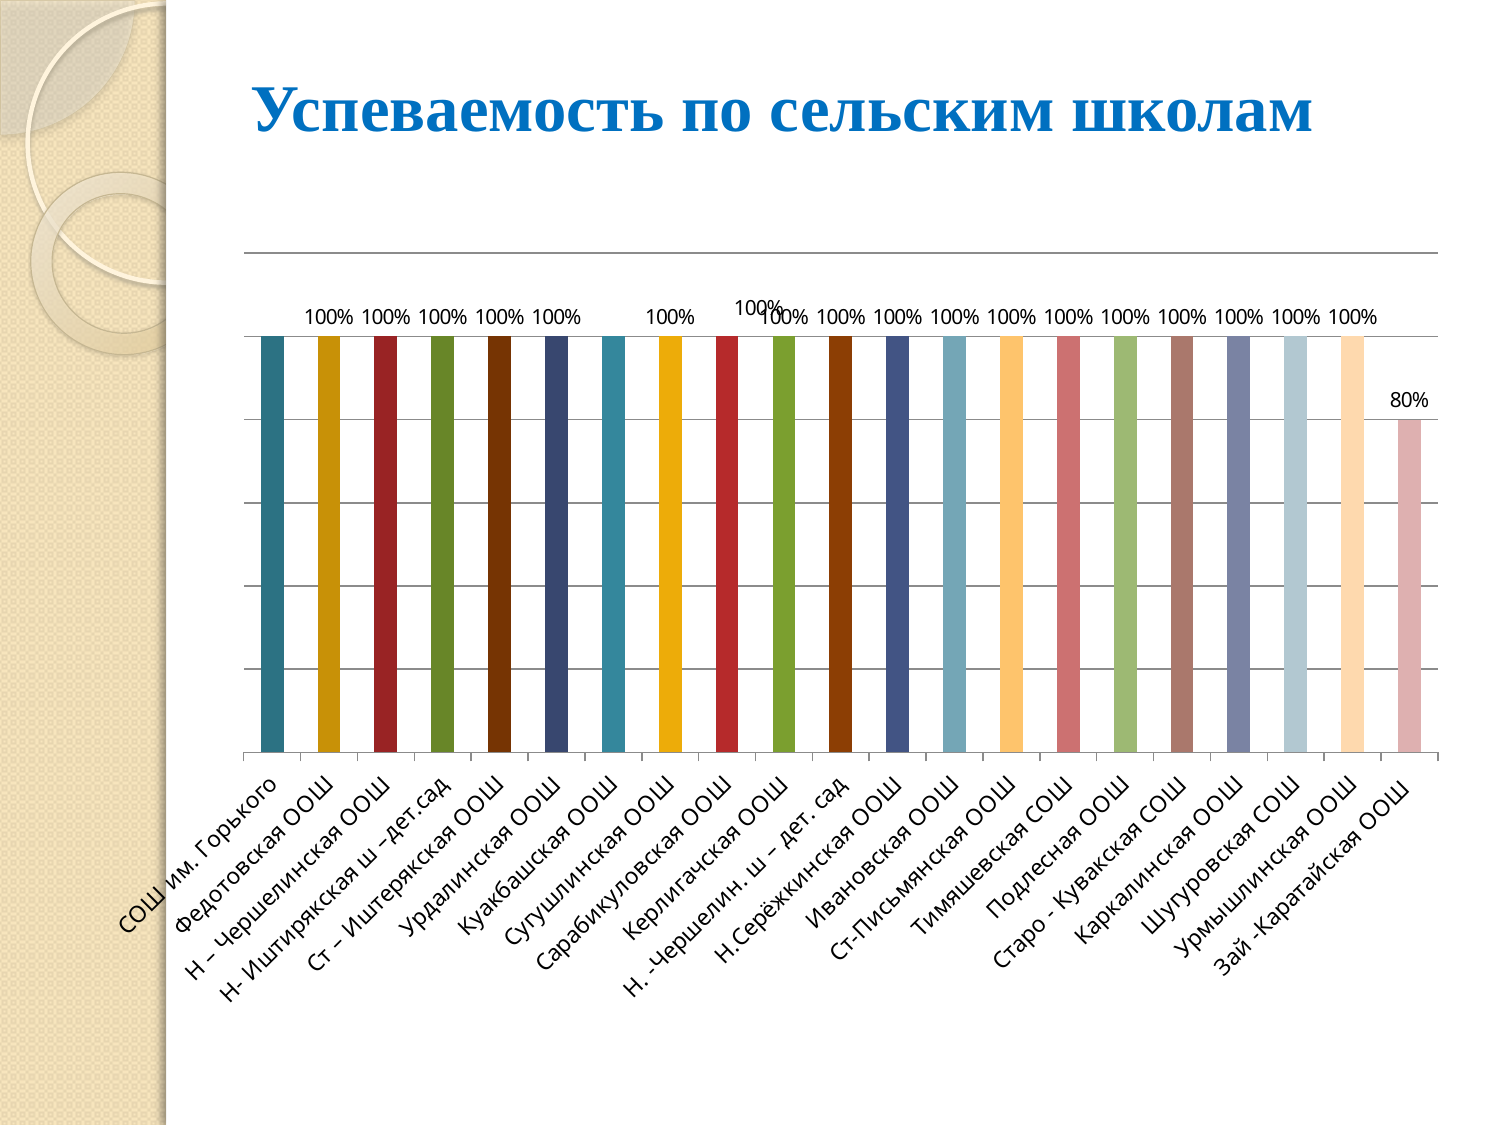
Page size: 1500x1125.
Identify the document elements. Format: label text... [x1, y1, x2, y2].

chart [81, 237, 1466, 1026]
title Успеваемость по сельским школам [235, 0, 1466, 233]
